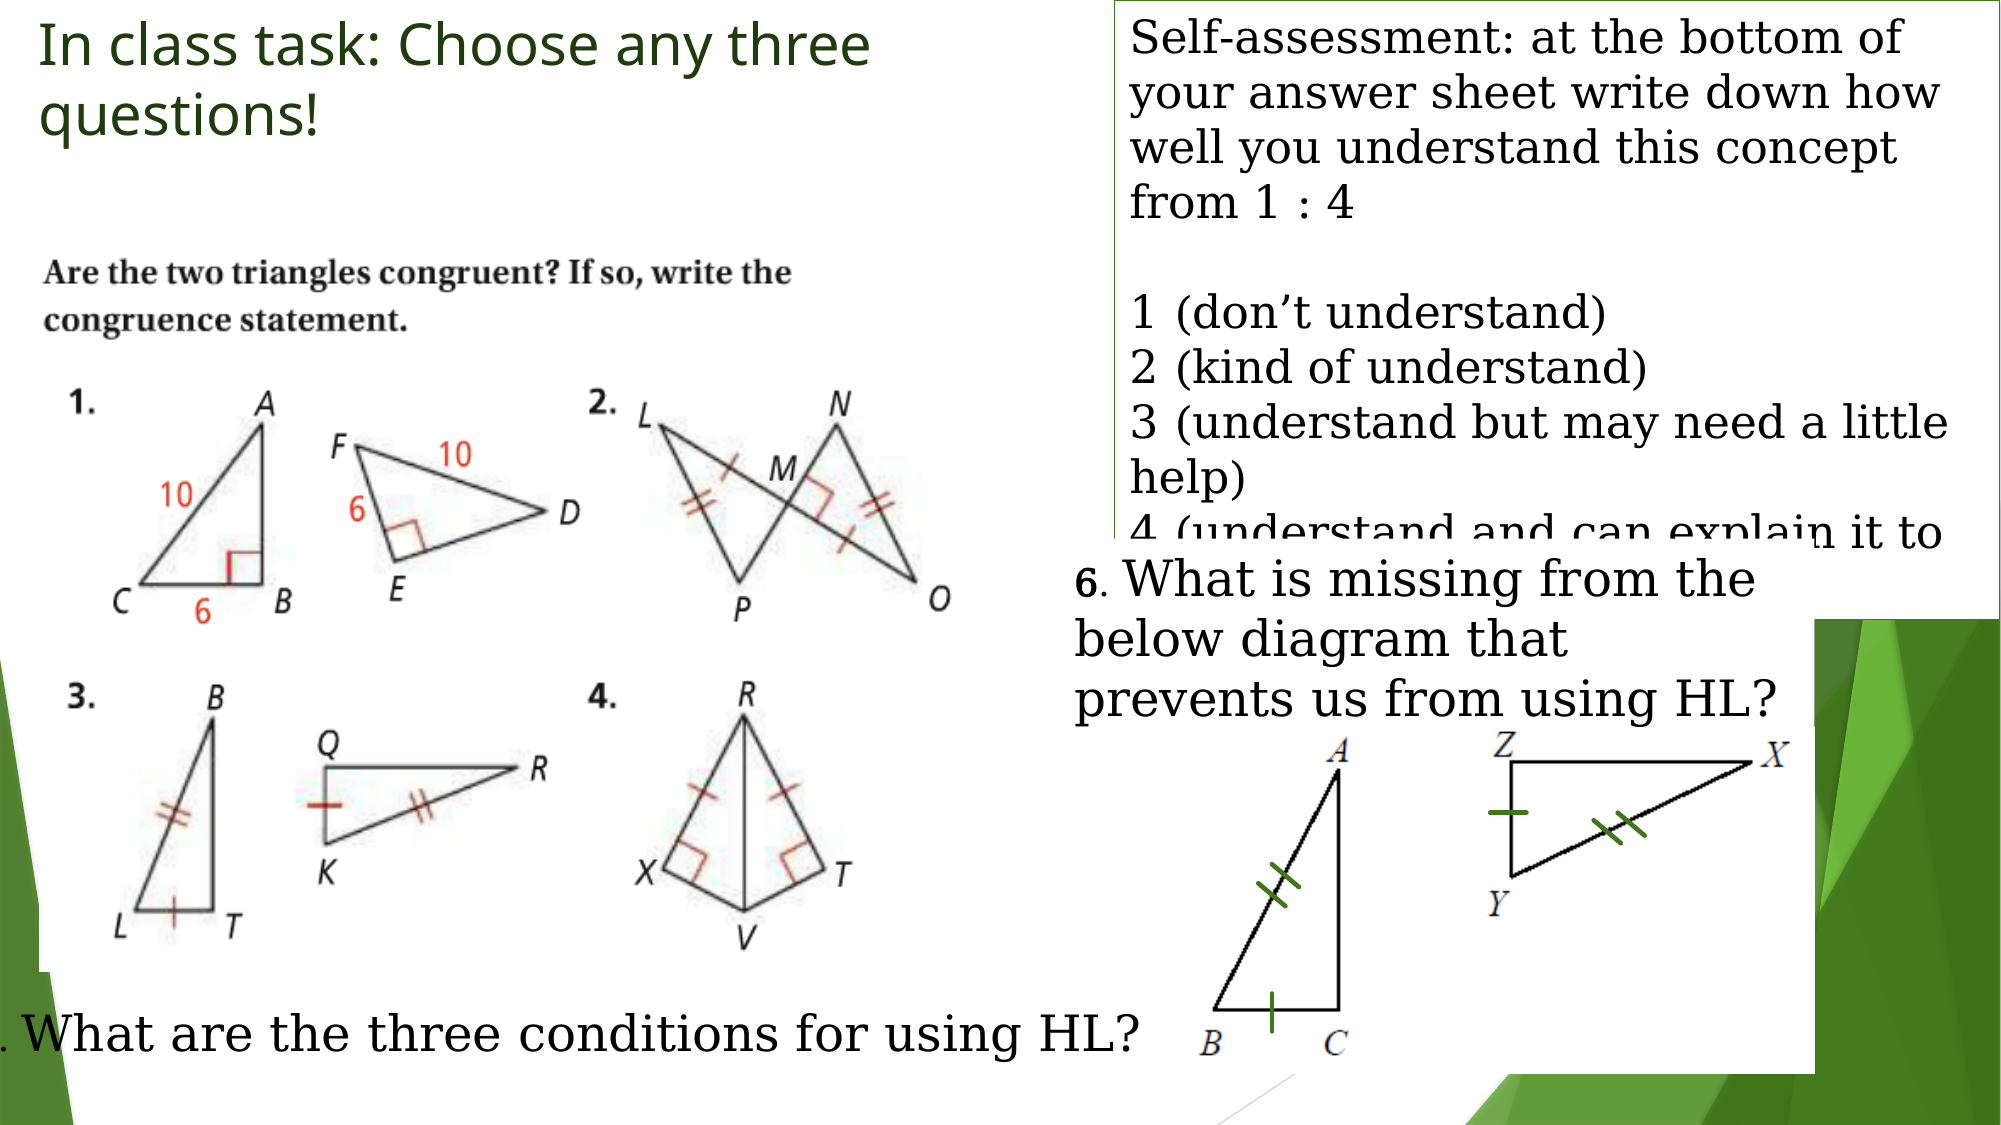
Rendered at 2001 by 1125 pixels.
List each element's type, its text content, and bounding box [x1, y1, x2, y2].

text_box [1617, 812, 1646, 837]
text_box Self-assessment: at the bottom of your answer sheet write down how well you understand this concept from 1 : 4 1 (don’t understand) 2 (kind of understand) 3 (understand but may need a little help) 4 (understand and can explain it to others) [1114, 0, 2000, 620]
picture [1188, 727, 1816, 1075]
picture [38, 254, 962, 973]
title In class task: Choose any three questions! [23, 0, 962, 224]
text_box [1271, 863, 1300, 888]
text_box 6. What is missing from the below diagram that prevents us from using HL? [1059, 538, 1815, 734]
text_box 5. What are the three conditions for using HL? [0, 993, 1157, 1069]
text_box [1593, 819, 1616, 844]
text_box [1257, 882, 1286, 907]
